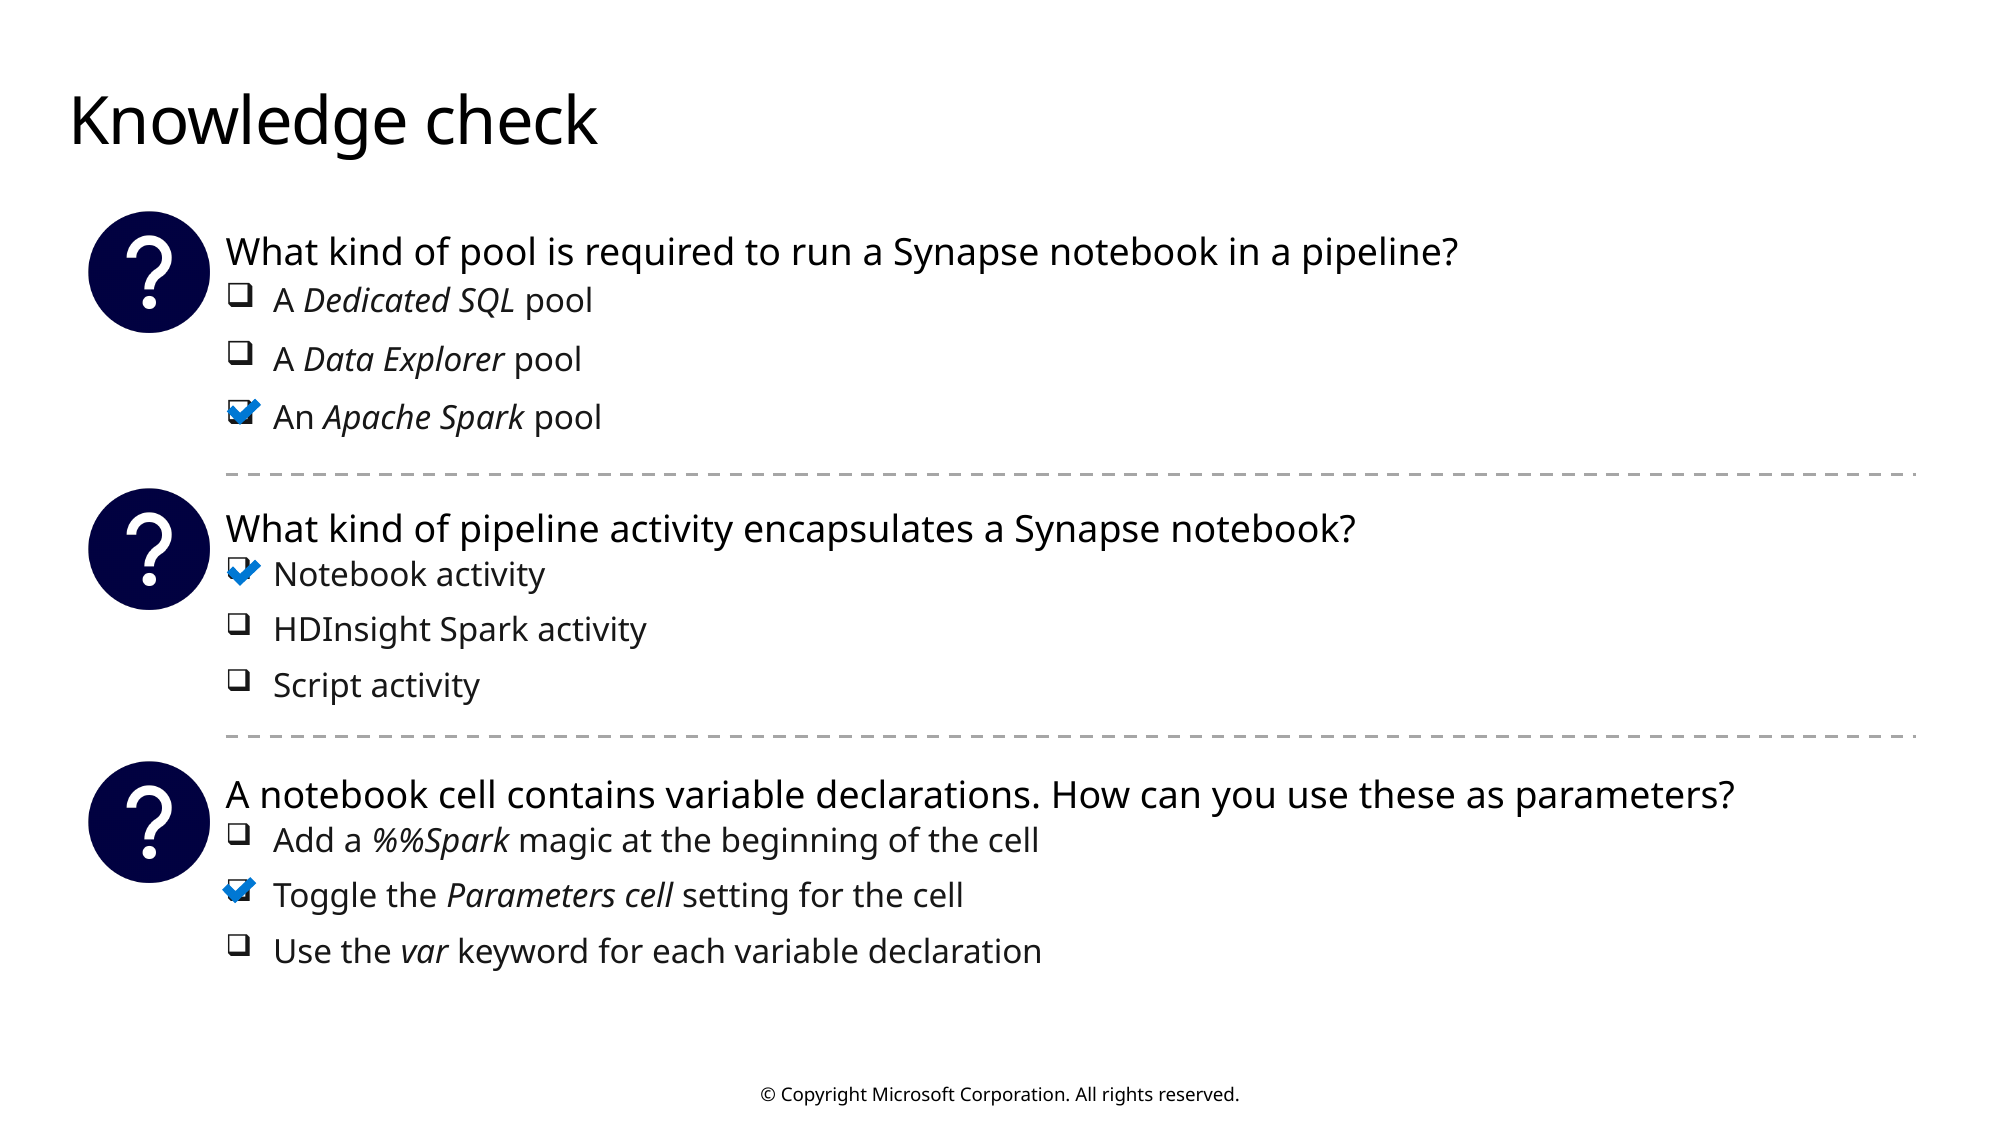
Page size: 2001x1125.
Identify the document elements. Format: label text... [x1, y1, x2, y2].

list A notebook cell contains variable declarations. How can you use these as parameters? Add a %%Spark magic at the beginning of the cell Toggle the Parameters cell setting for the cell Use the var keyword for each variable declaration [225, 746, 1930, 1002]
picture [72, 745, 226, 899]
list What kind of pool is required to run a Synapse notebook in a pipeline? A Dedicated SQL pool A Data Explorer pool An Apache Spark pool [225, 214, 1930, 451]
picture [72, 471, 226, 626]
text_box [226, 880, 253, 900]
list What kind of pipeline activity encapsulates a Synapse notebook? Notebook activity HDInsight Spark activity Script activity [225, 489, 1930, 727]
title Knowledge check [68, 72, 1930, 184]
text_box [230, 402, 258, 422]
picture [72, 195, 226, 350]
text_box [230, 563, 258, 583]
